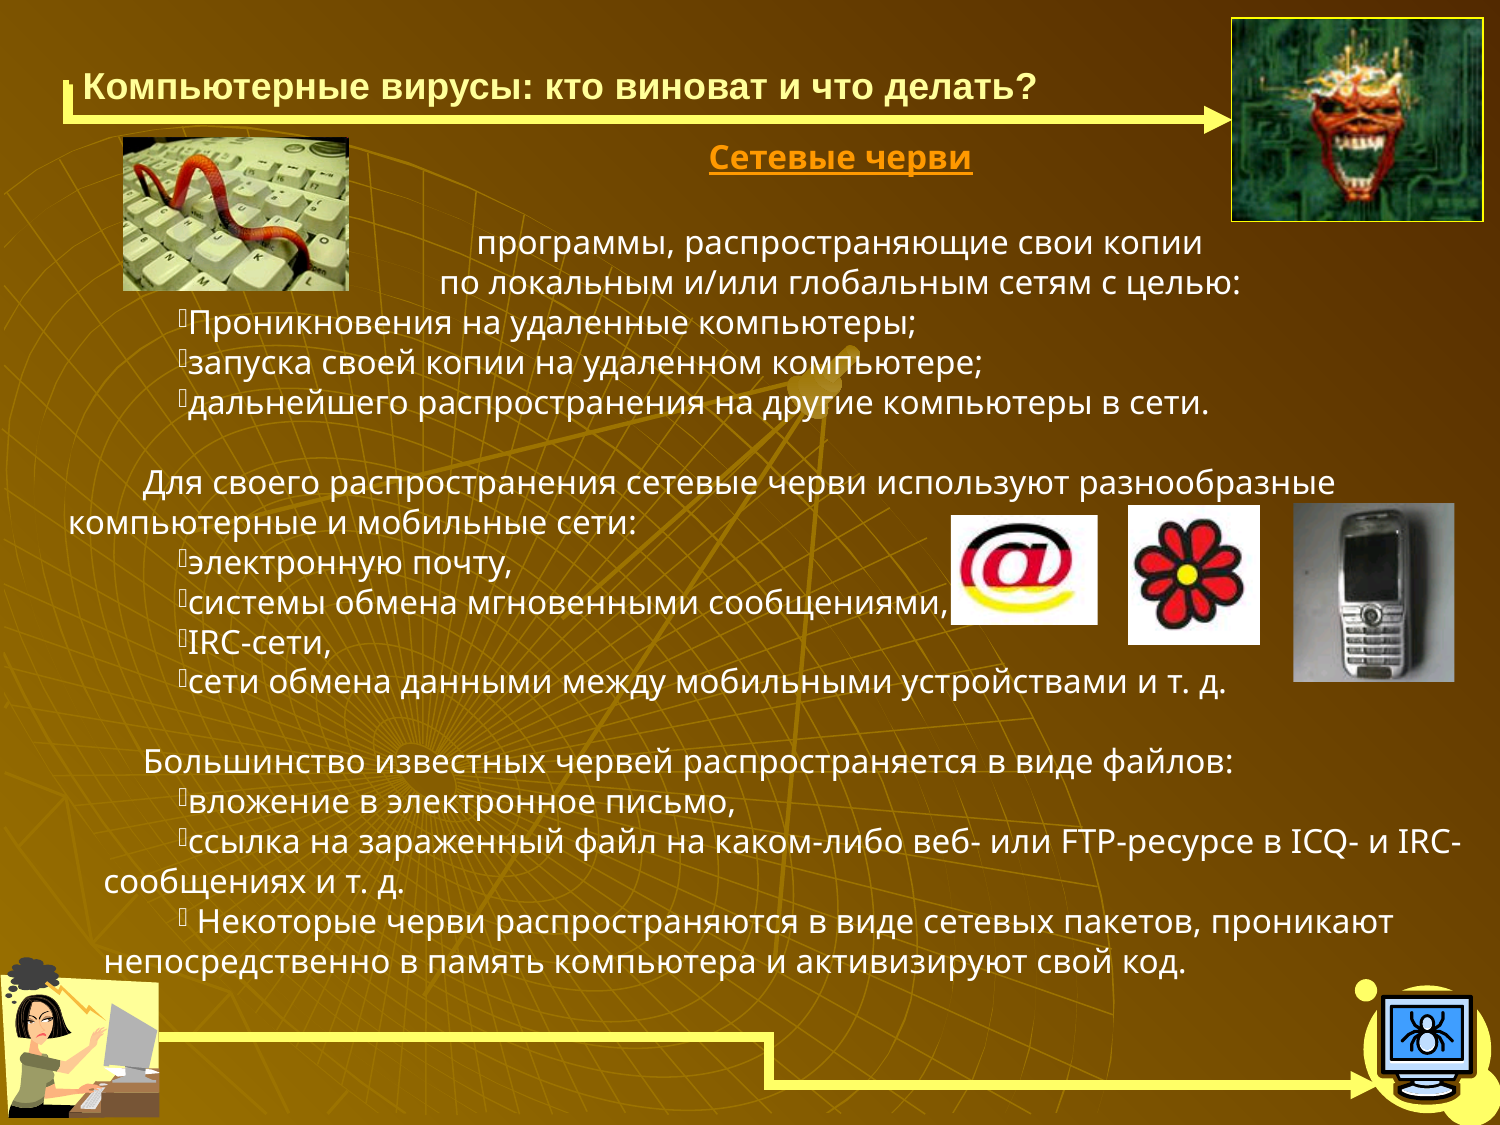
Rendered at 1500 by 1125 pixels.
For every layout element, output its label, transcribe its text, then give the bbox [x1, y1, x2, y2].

picture [1293, 503, 1455, 683]
picture [123, 137, 349, 292]
picture [950, 514, 1098, 625]
picture [1232, 19, 1482, 129]
picture [1127, 505, 1261, 646]
text_box Сетевые черви программы, распространяющие свои копии по локальным и/или глобальным сетям с целью: Проникновения на удаленные компьютеры; запуска своей копии на удаленном компьютере; дальнейшего распространения на другие компьютеры в сети. Для своего распространения сетевые черви используют разнообразные компьютерные и мобильные сети: электронную почту, системы обмена мгновенными сообщениями, IRC-сети, сети обмена данными между мобильными устройствами и т. д. Большинство известных червей распространяется в виде файлов: вложение в электронное письмо, ссылка на зараженный файл на каком-либо веб- или FTP-ресурсе в ICQ- и IRC-сообщениях и т. д. Некоторые черви распространяются в виде сетевых пакетов, проникают непосредственно в память компьютера и активизируют свой код. [53, 129, 1500, 1028]
